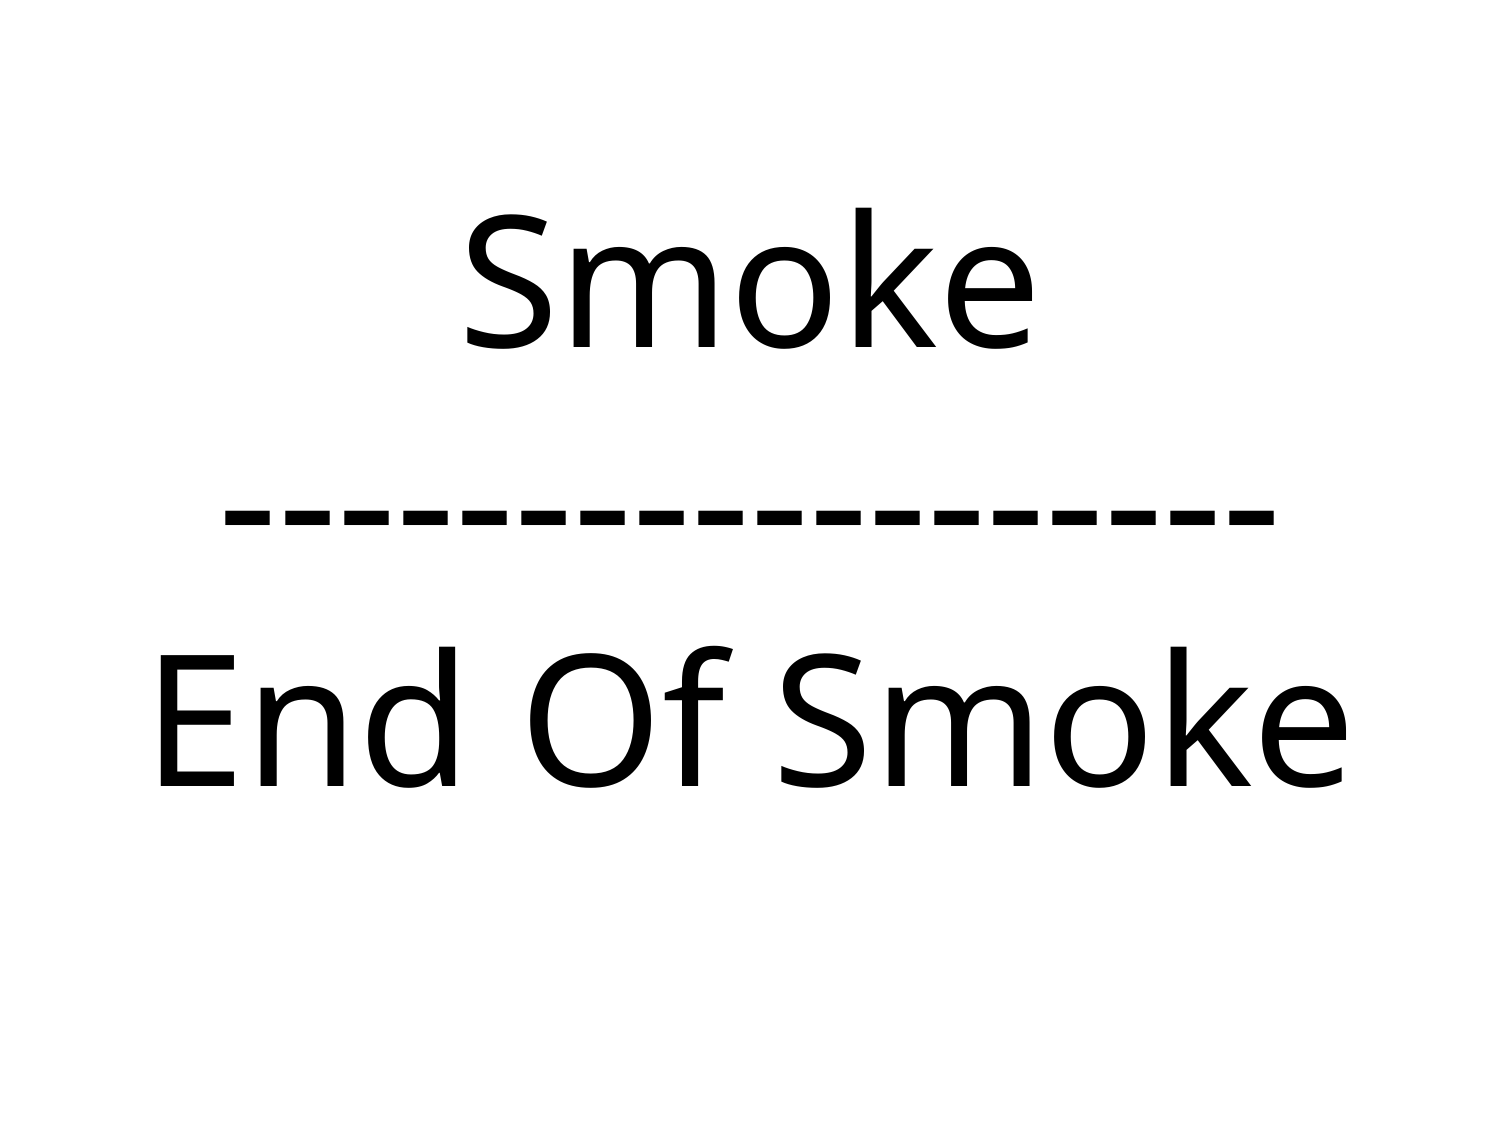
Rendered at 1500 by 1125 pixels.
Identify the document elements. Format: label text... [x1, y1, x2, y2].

title Smoke ------------------ End Of Smoke [0, 399, 1500, 588]
